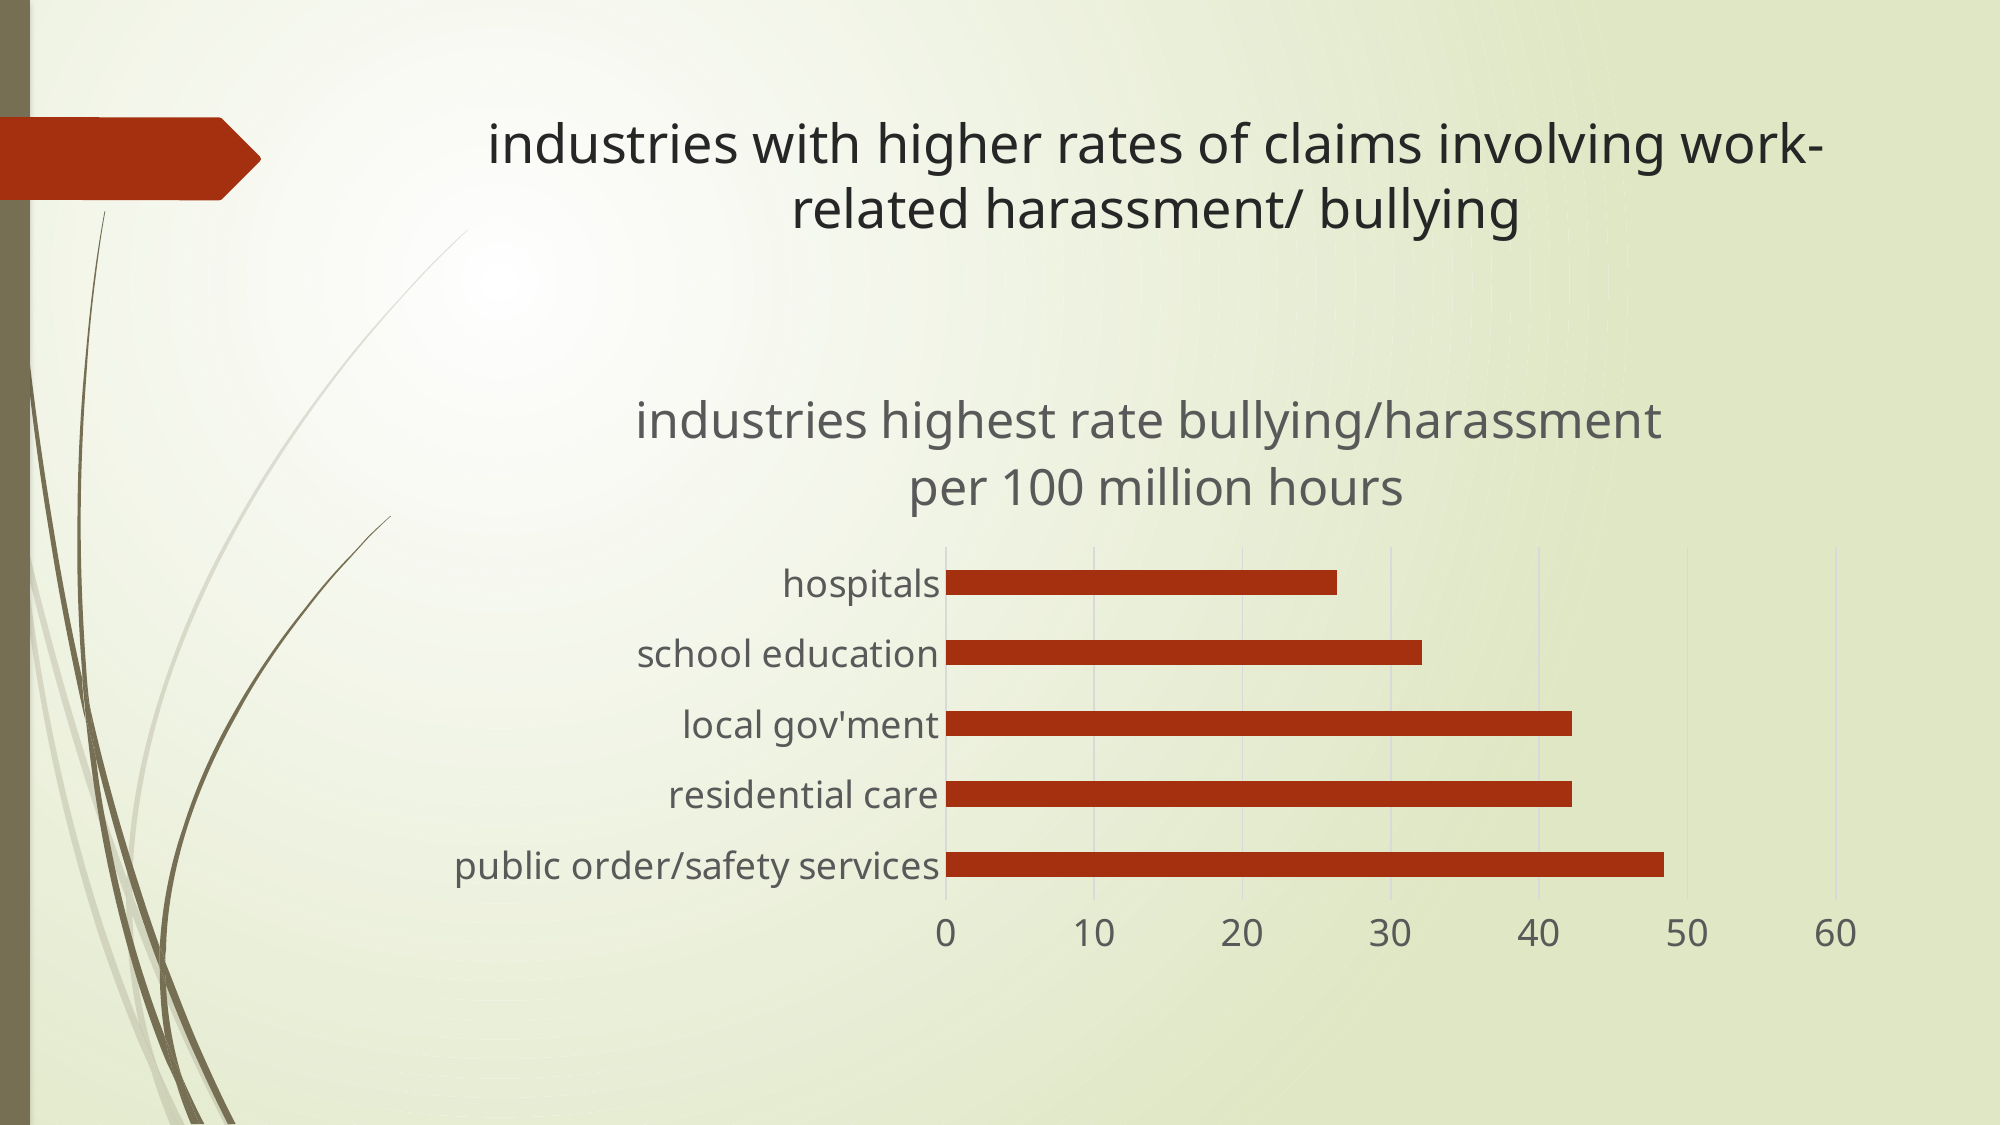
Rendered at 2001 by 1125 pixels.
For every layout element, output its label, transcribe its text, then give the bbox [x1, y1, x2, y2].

title industries with higher rates of claims involving work-related harassment/ bullying [425, 102, 1888, 313]
chart [424, 349, 1888, 971]
